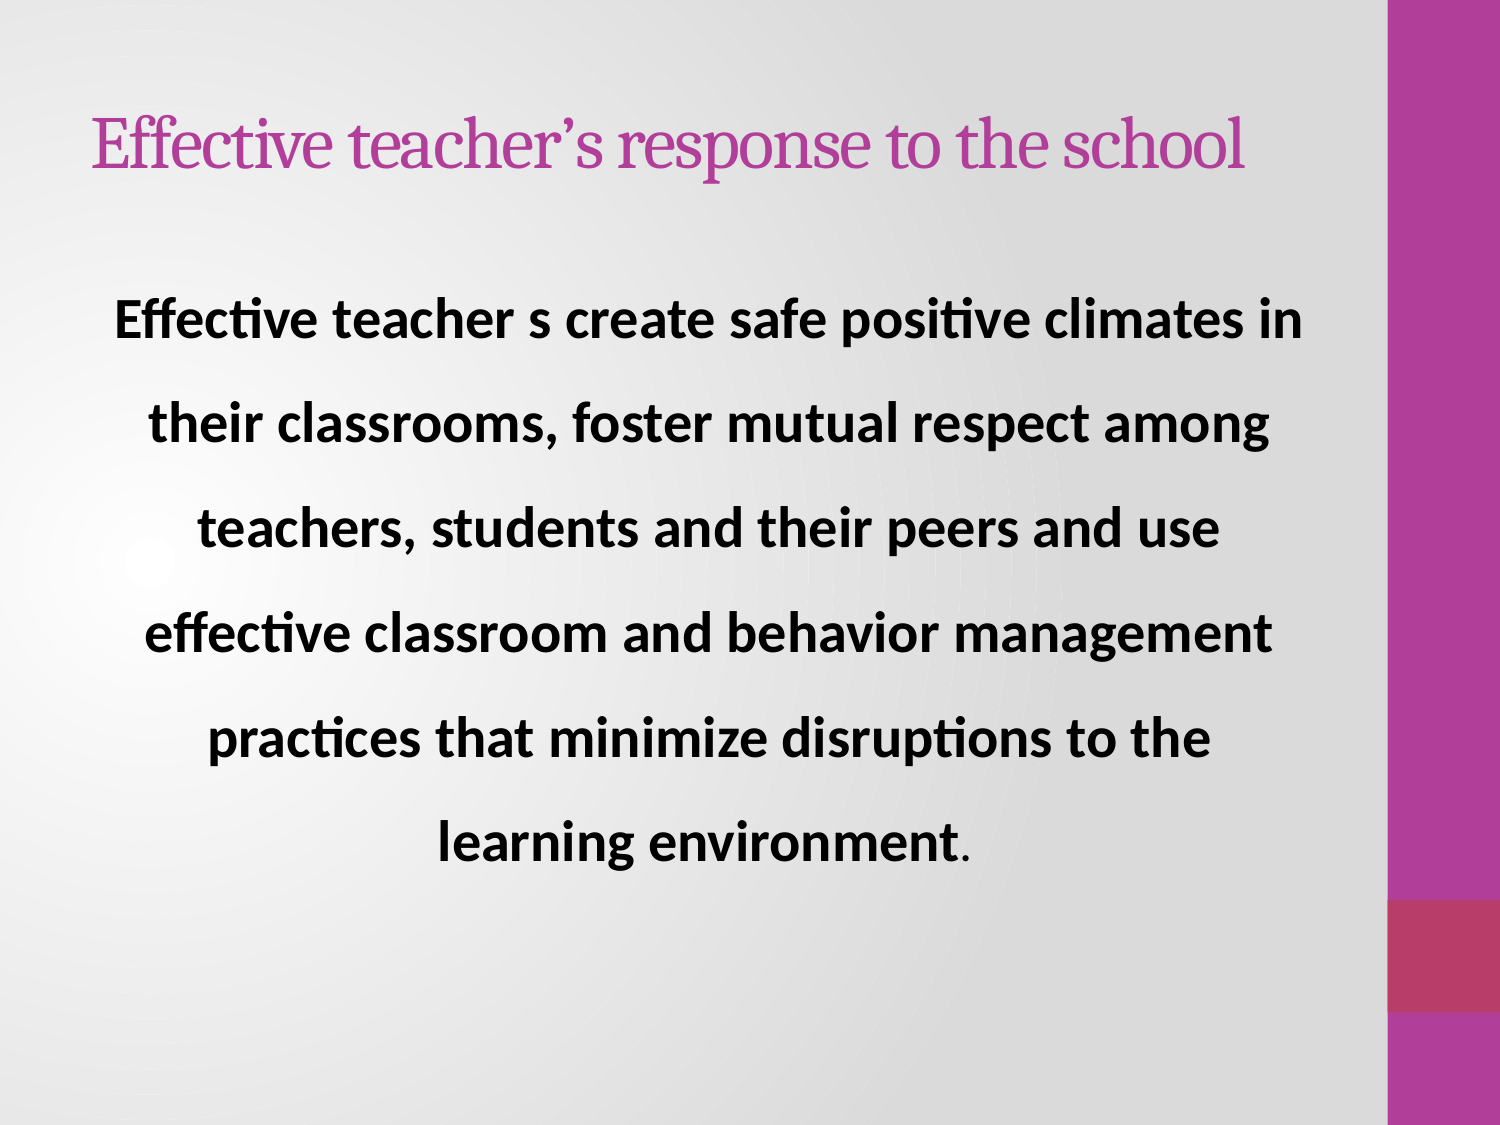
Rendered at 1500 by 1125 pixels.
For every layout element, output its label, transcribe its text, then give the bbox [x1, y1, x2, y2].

list Effective teacher s create safe positive climates in their classrooms, foster mutual respect among teachers, students and their peers and use effective classroom and behavior management practices that minimize disruptions to the learning environment. [75, 237, 1325, 1025]
title Effective teacher’s response to the school [75, 45, 1413, 233]
